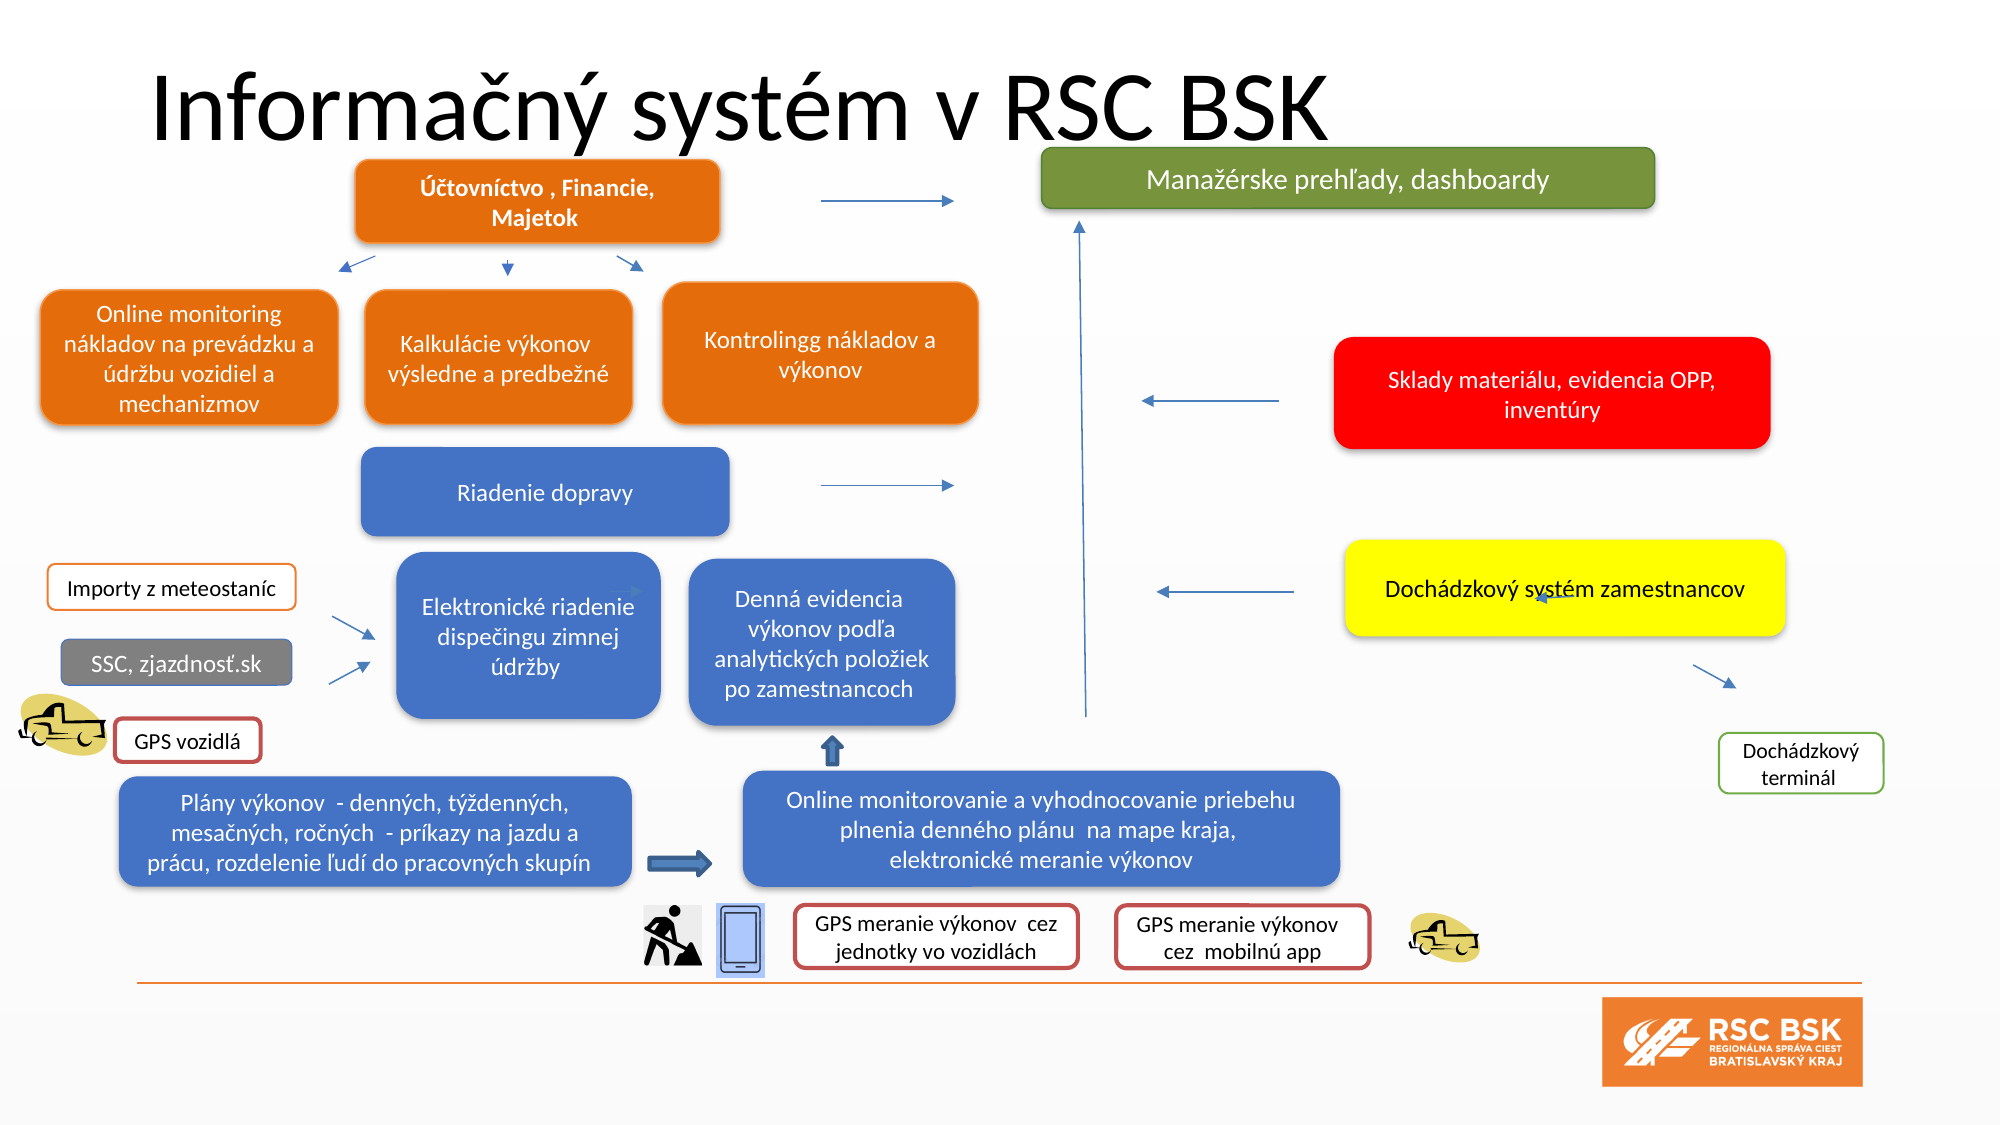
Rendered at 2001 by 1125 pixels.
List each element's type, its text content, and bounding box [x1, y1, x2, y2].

text_box Online monitorovanie a vyhodnocovanie priebehu plnenia denného plánu na mape kraja, elektronické meranie výkonov [743, 771, 1340, 887]
text_box Elektronické riadenie dispečingu zimnej údržby [397, 552, 661, 719]
text_box Plány výkonov - denných, týždenných, mesačných, ročných - príkazy na jazdu a prácu, rozdelenie ľudí do pracovných skupín [119, 777, 632, 886]
text_box Dochádzkový systém zamestnancov [1346, 540, 1785, 636]
text_box Importy z meteostaníc [46, 562, 297, 611]
text_box Manažérske prehľady, dashboardy [1041, 147, 1655, 209]
text_box Denná evidencia výkonov podľa analytických položiek po zamestnancoch [689, 559, 955, 725]
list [1602, 997, 1863, 1087]
text_box GPS meranie výkonov cez mobilnú app [1116, 905, 1370, 969]
text_box Účtovníctvo , Financie, Majetok [355, 159, 720, 244]
picture [1407, 912, 1483, 964]
text_box Sklady materiálu, evidencia OPP, inventúry [1334, 337, 1770, 449]
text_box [338, 255, 376, 272]
text_box Kalkulácie výkonov výsledne a predbežné [364, 289, 633, 425]
text_box GPS vozidlá [114, 718, 261, 762]
text_box Riadenie dopravy [361, 447, 729, 536]
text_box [1693, 664, 1737, 689]
text_box Kontrolingg nákladov a výkonov [662, 282, 979, 425]
text_box [822, 737, 843, 765]
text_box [1079, 220, 1086, 718]
text_box SSC, zjazdnosť.sk [60, 638, 293, 686]
picture [716, 903, 765, 978]
text_box [649, 851, 711, 876]
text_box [332, 616, 376, 640]
picture [17, 693, 111, 757]
picture [642, 905, 702, 966]
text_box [616, 255, 644, 272]
title Informačný systém v RSC BSK [134, 0, 1848, 204]
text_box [328, 661, 371, 685]
text_box Online monitoring nákladov na prevádzku a údržbu vozidiel a mechanizmov [40, 289, 339, 426]
text_box Dochádzkový terminál [1717, 731, 1885, 795]
text_box GPS meranie výkonov cez jednotky vo vozidlách [794, 904, 1078, 968]
